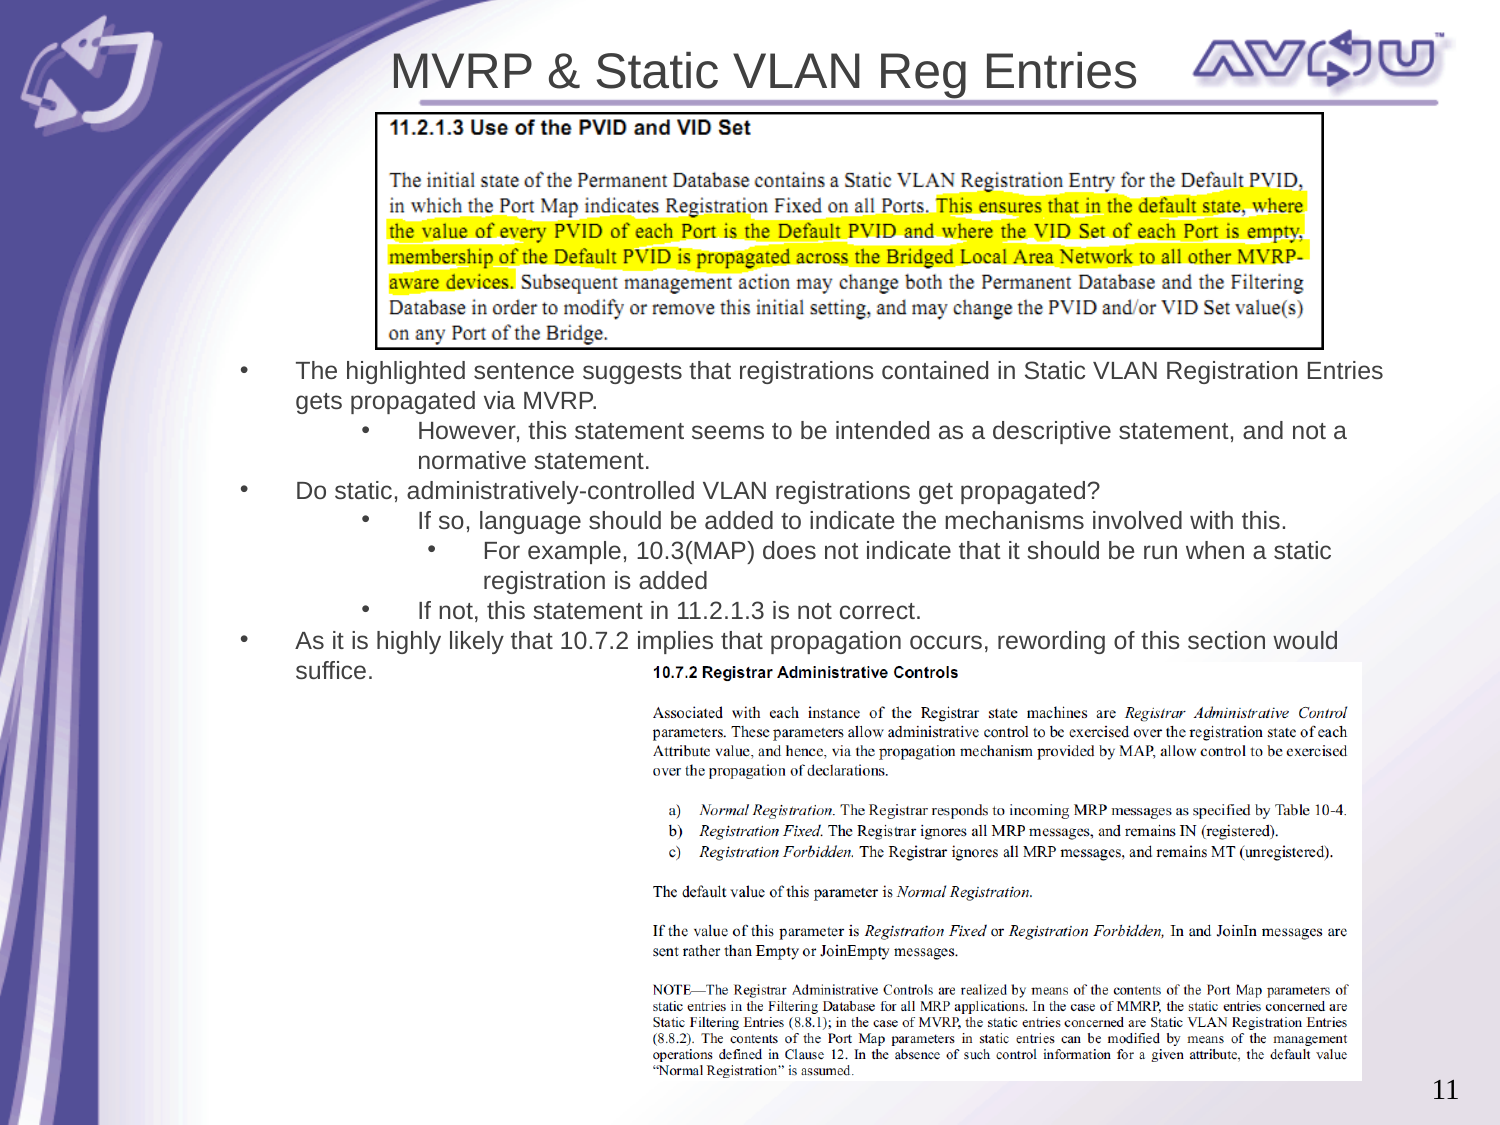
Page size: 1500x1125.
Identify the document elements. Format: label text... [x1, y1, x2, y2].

slide_number 11 [1124, 1062, 1475, 1125]
picture [0, 0, 1500, 1125]
text_box The highlighted sentence suggests that registrations contained in Static VLAN Registration Entries gets propagated via MVRP. However, this statement seems to be intended as a descriptive statement, and not a normative statement. Do static, administratively-controlled VLAN registrations get propagated? If so, language should be added to indicate the mechanisms involved with this. For example, 10.3(MAP) does not indicate that it should be run when a static registration is added If not, this statement in 11.2.1.3 is not correct. As it is highly likely that 10.7.2 implies that propagation occurs, rewording of this section would suffice. [224, 174, 1425, 1000]
text_box MVRP & Static VLAN Reg Entries [374, 0, 1500, 138]
